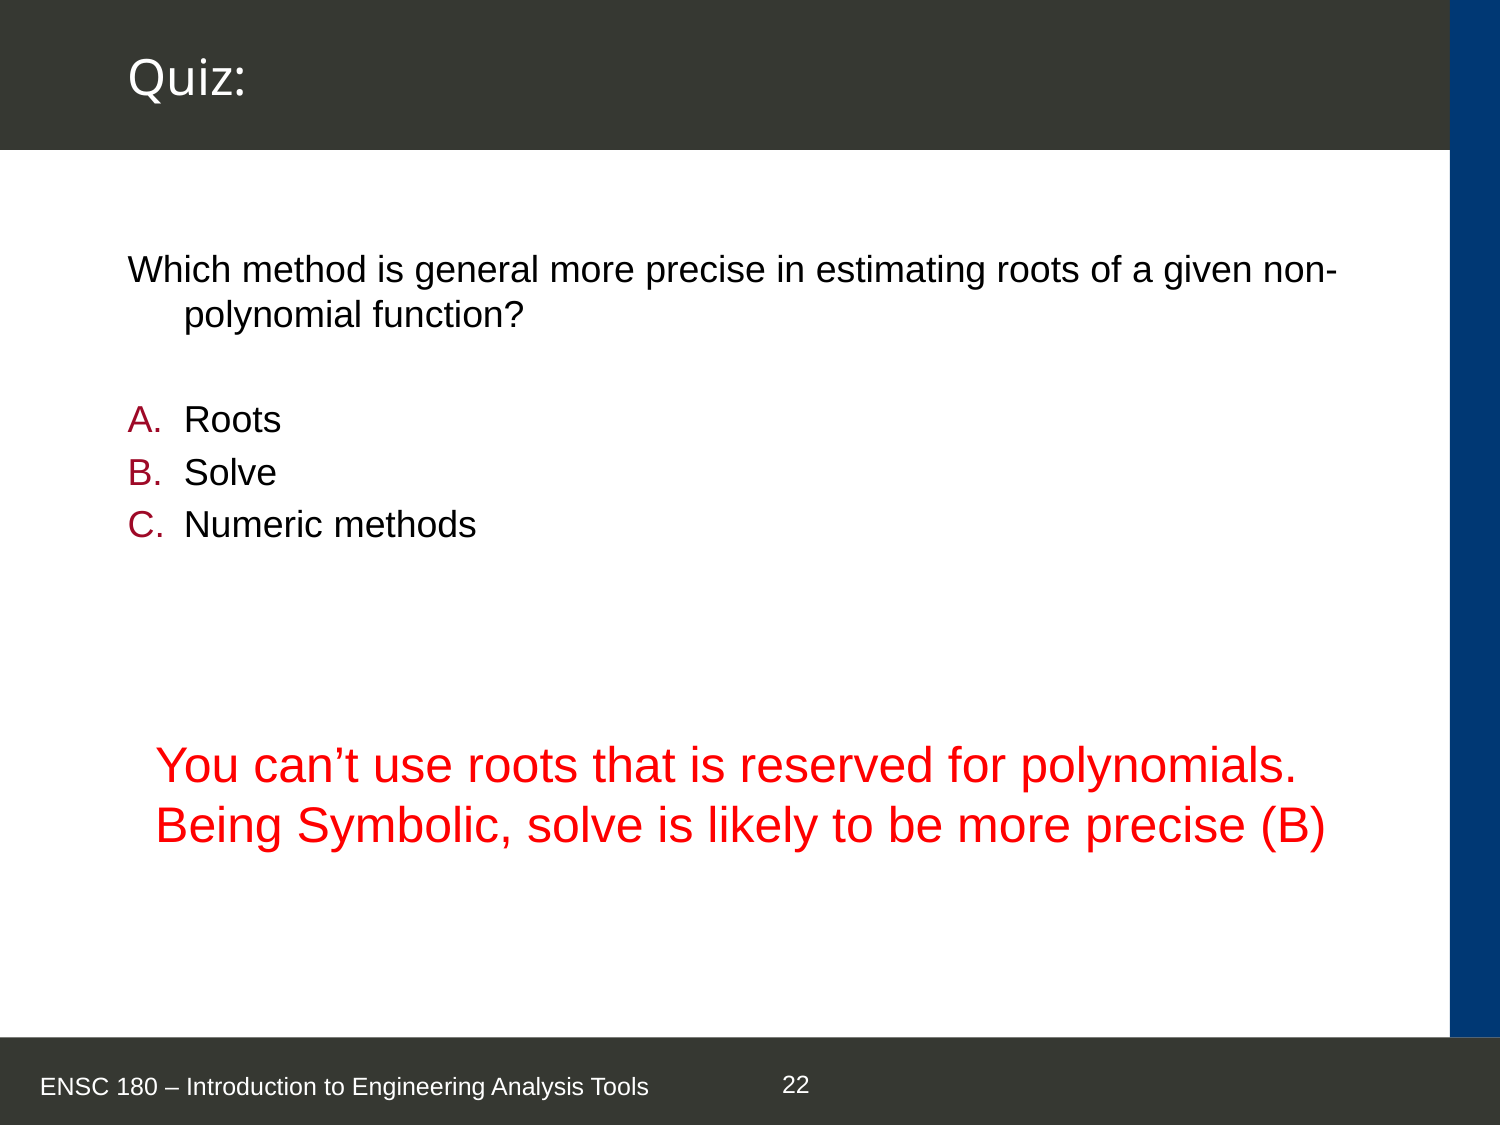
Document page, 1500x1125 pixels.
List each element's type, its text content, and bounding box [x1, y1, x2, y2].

footer ENSC 180 – Introduction to Engineering Analysis Tools [24, 1062, 678, 1108]
text_box You can’t use roots that is reserved for polynomials. Being Symbolic, solve is likely to be more precise (B) [140, 724, 1343, 860]
title Quiz: [112, 37, 1451, 138]
list Which method is general more precise in estimating roots of a given non-polynomial function? Roots Solve Numeric methods [112, 237, 1388, 1029]
